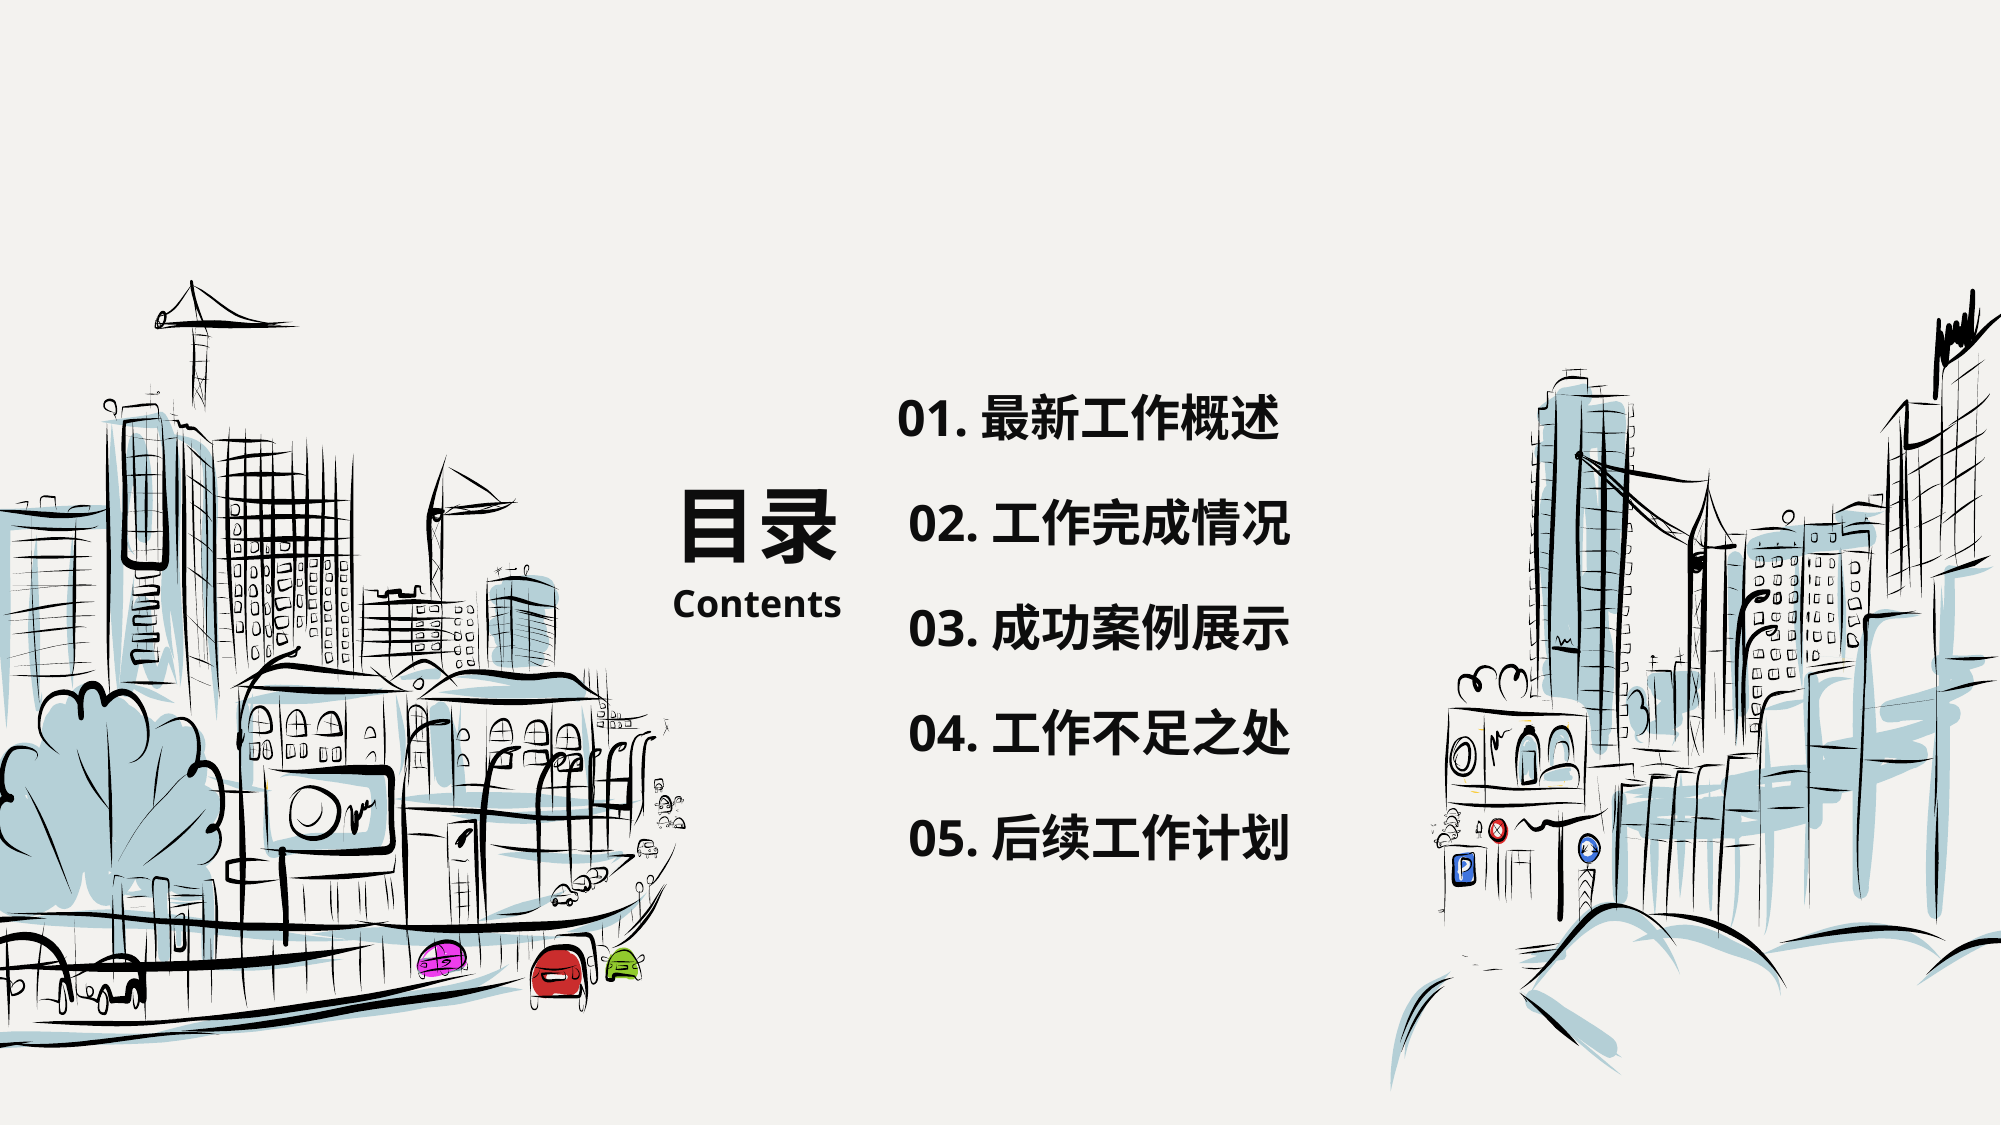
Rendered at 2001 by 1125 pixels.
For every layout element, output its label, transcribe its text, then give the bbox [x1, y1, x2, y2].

text_box 目录 [720, 465, 860, 572]
picture [1357, 259, 2000, 1092]
picture [0, 259, 720, 1059]
text_box Contents [720, 572, 860, 633]
text_box 01.最新工作概述 02.工作完成情况 03.成功案例展示 04.工作不足之处 05.后续工作计划 [860, 333, 1340, 874]
